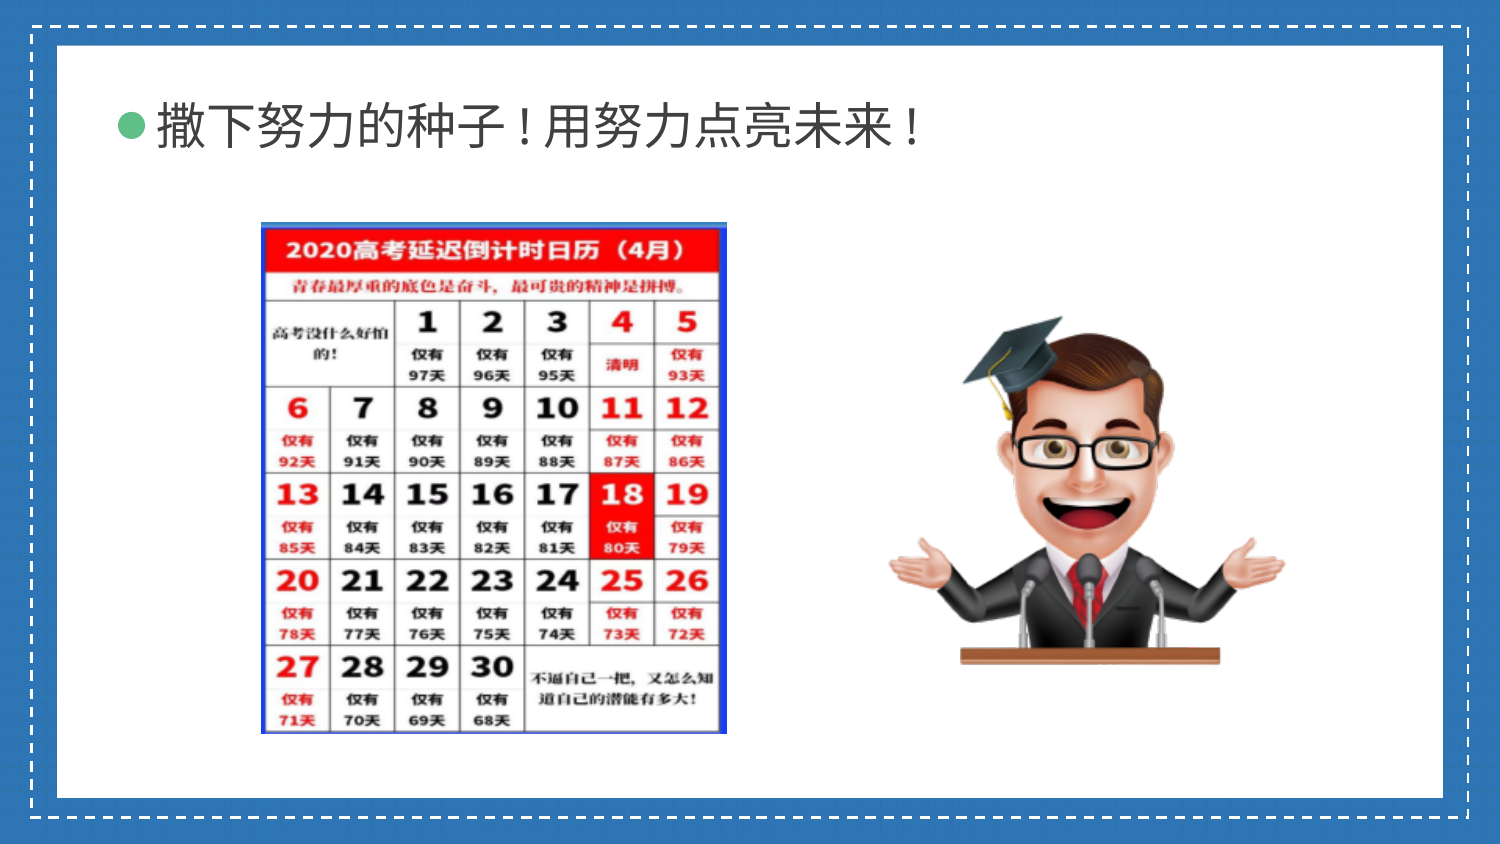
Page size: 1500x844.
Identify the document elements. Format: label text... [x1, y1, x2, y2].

text_box [0, 0, 1499, 837]
text_box 撒下努力的种子!用努力点亮未来! [145, 89, 962, 161]
text_box [116, 110, 147, 140]
picture [260, 222, 727, 734]
picture [823, 188, 1355, 679]
